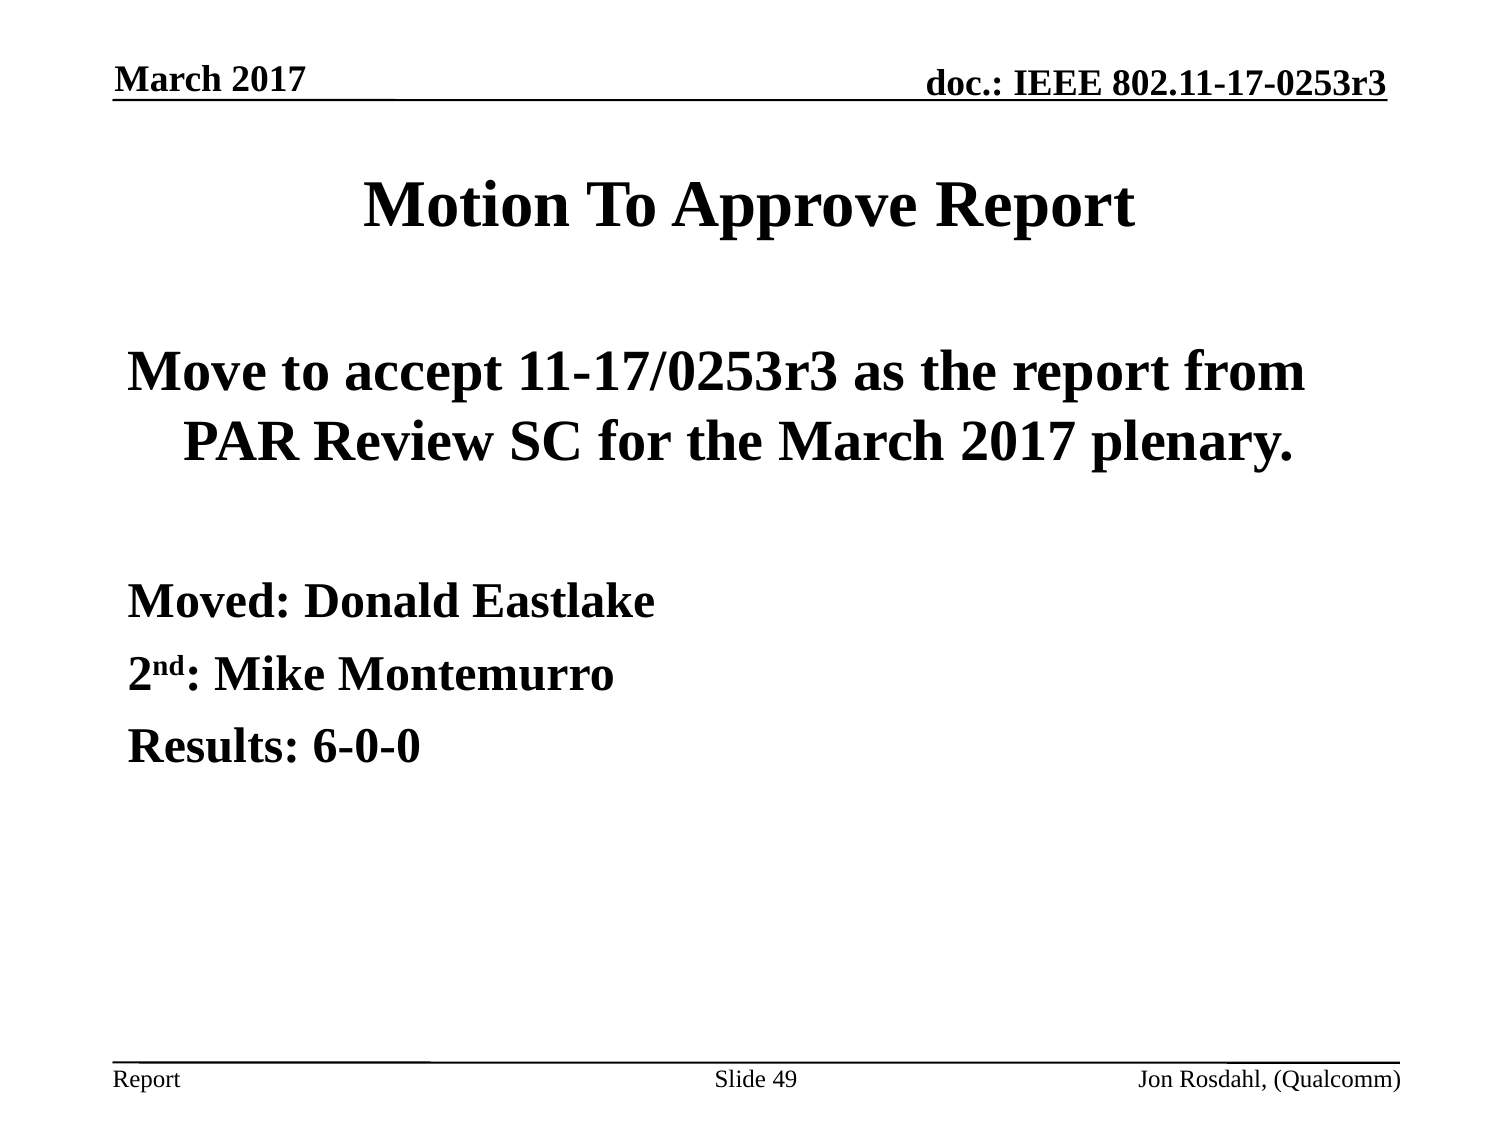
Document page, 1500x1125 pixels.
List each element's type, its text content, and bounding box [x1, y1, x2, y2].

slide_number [114, 54, 423, 100]
title Motion To Approve Report [112, 112, 1388, 288]
slide_number Slide 49 [712, 1061, 800, 1123]
list Move to accept 11-17/0253r3 as the report from PAR Review SC for the March 2017 plenary. Moved: Donald Eastlake 2nd: Mike Montemurro Results: 6-0-0 [112, 324, 1388, 1000]
footer Jon Rosdahl, (Qualcomm) [878, 1061, 1402, 1093]
